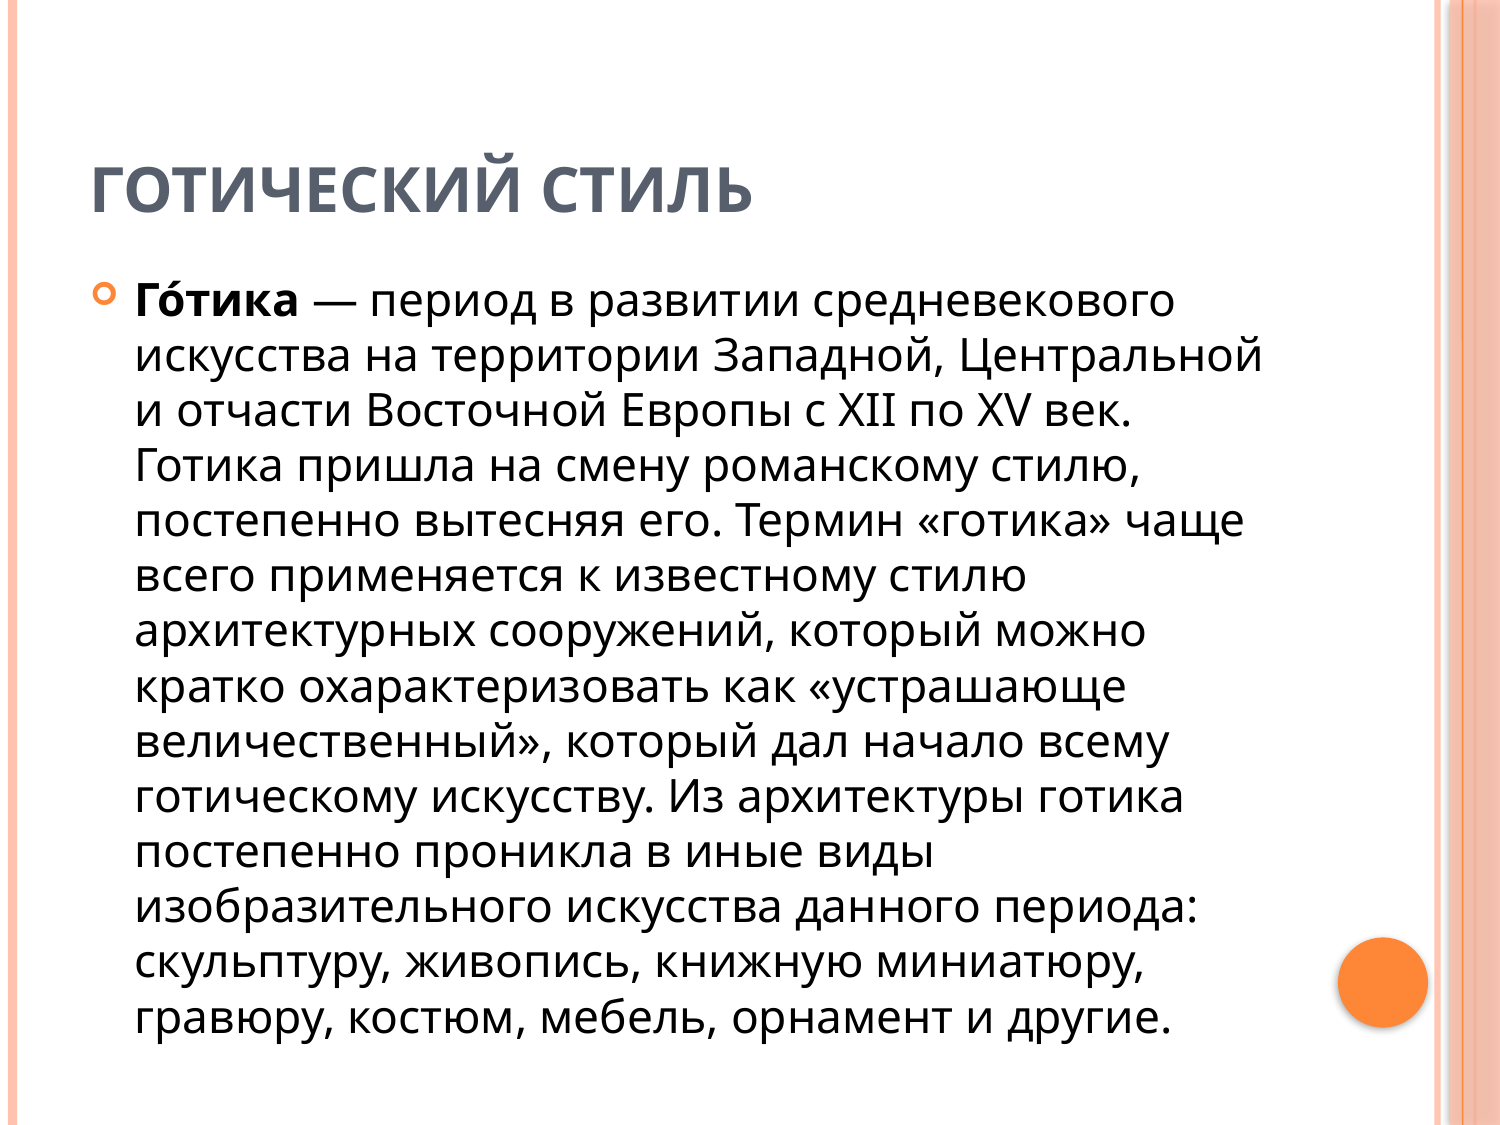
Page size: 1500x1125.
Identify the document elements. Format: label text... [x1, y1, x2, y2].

title Готический стиль [75, 45, 1300, 233]
list Го́тика — период в развитии средневекового искусства на территории Западной, Центральной и отчасти Восточной Европы с XII по XV век. Готика пришла на смену романскому стилю, постепенно вытесняя его. Термин «готика» чаще всего применяется к известному стилю архитектурных сооружений, который можно кратко охарактеризовать как «устрашающе величественный», который дал начало всему готическому искусству. Из архитектуры готика постепенно проникла в иные виды изобразительного искусства данного периода: скульптуру, живопись, книжную миниатюру, гравюру, костюм, мебель, орнамент и другие. [74, 262, 1301, 1063]
